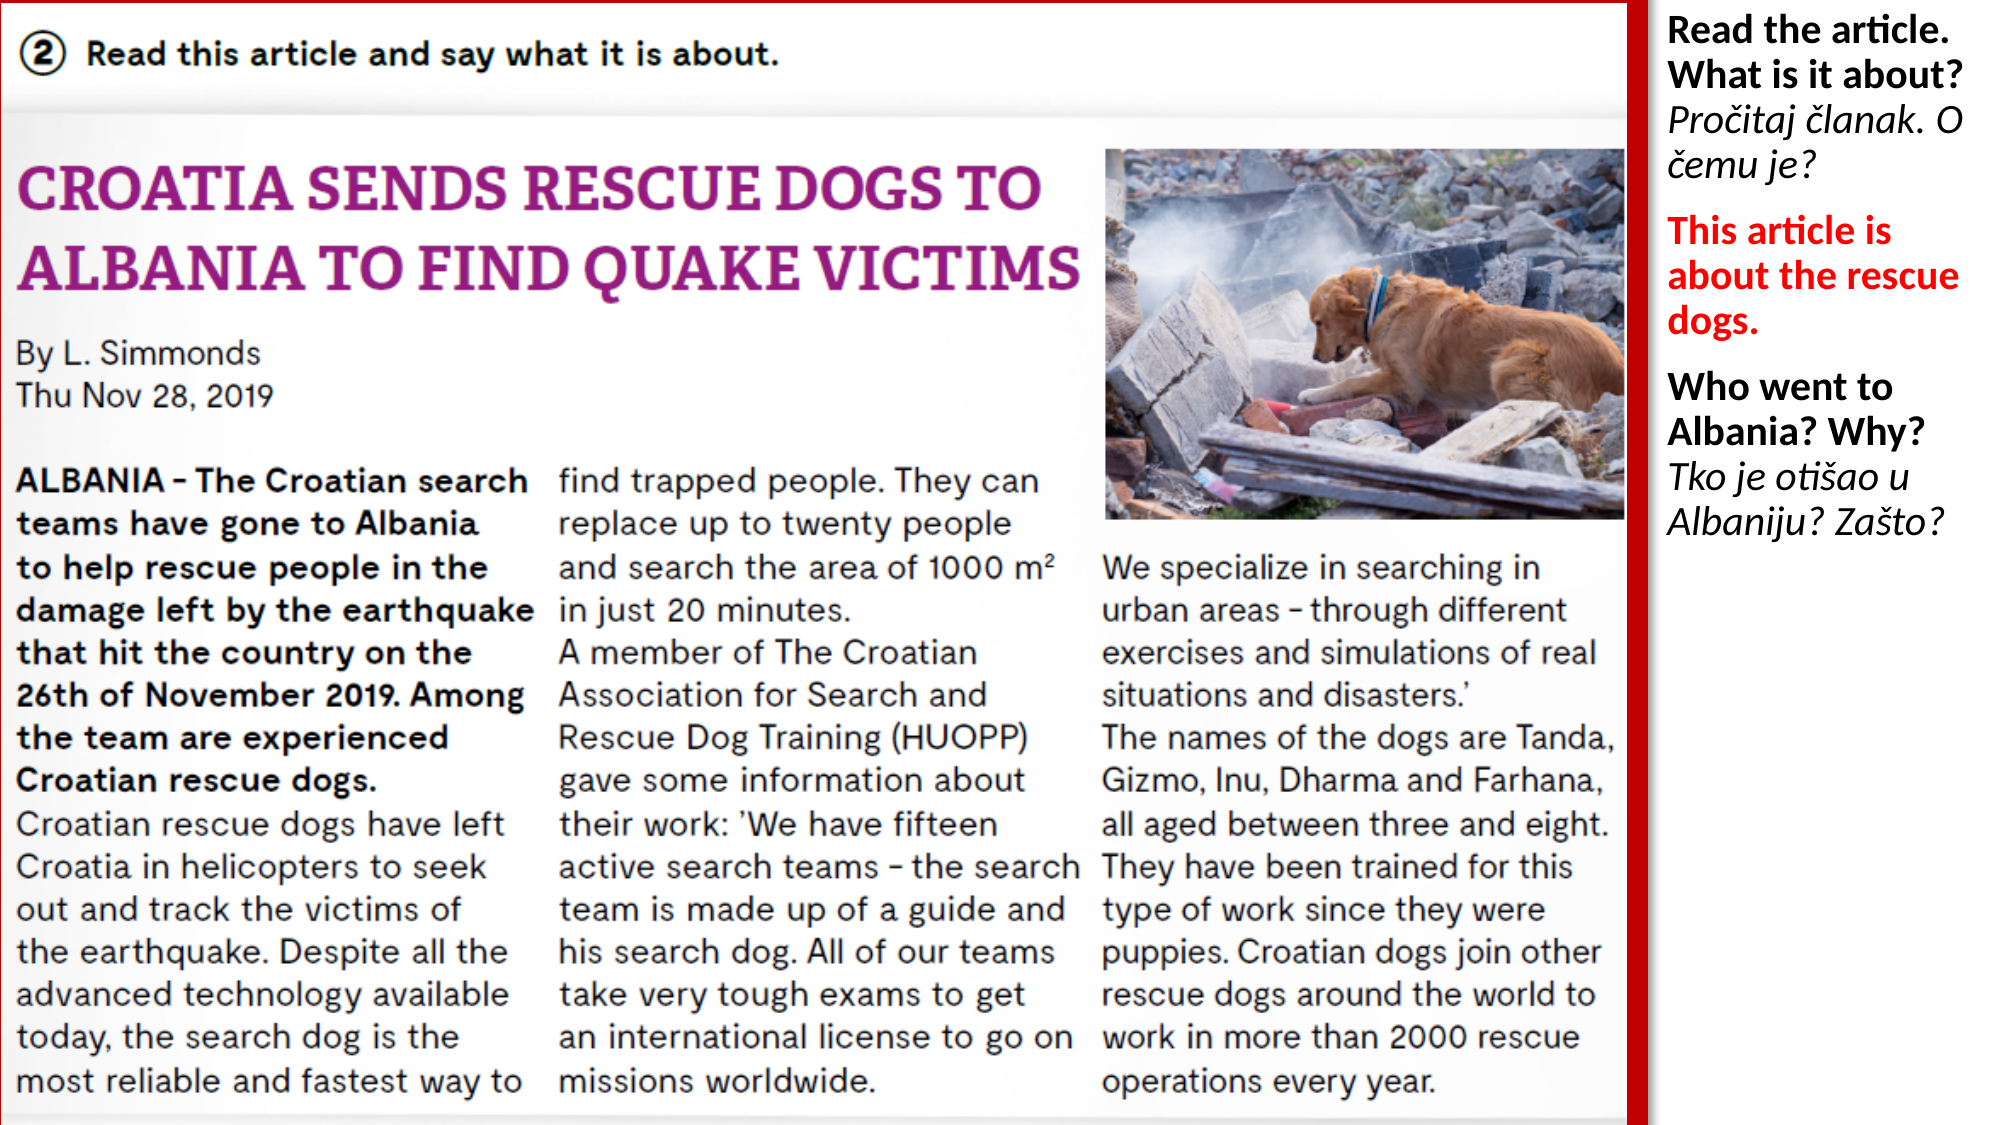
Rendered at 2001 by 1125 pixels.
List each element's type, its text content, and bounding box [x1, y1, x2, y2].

picture [0, 1, 1628, 1125]
text_box Read the article. What is it about? Pročitaj članak. O čemu je? This article is about the rescue dogs. Who went to Albania? Why? Tko je otišao u Albaniju? Zašto? [1660, 0, 2000, 1125]
